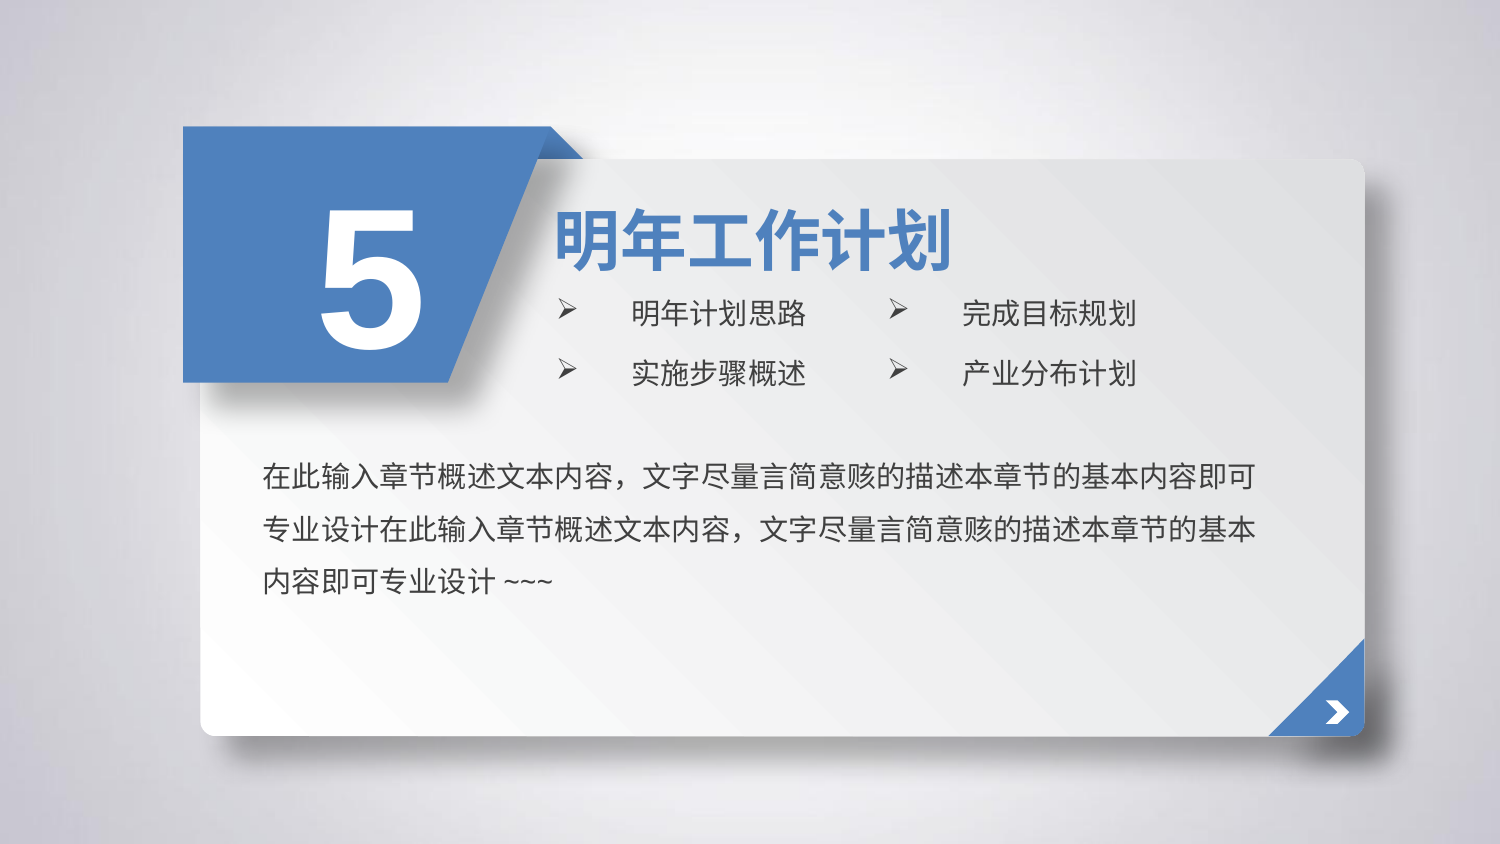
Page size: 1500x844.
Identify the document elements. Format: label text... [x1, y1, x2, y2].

text_box [1323, 698, 1352, 727]
text_box 5 [301, 140, 442, 396]
text_box 明年计划思路 [541, 287, 822, 338]
text_box 实施步骤概述 [541, 347, 822, 398]
text_box 完成目标规划 [872, 287, 1153, 338]
text_box [1268, 638, 1365, 737]
text_box [200, 159, 1365, 737]
text_box 明年工作计划 [539, 191, 970, 287]
text_box [183, 126, 551, 383]
text_box 产业分布计划 [872, 347, 1153, 398]
picture [0, 0, 1500, 844]
text_box [549, 126, 559, 134]
text_box 在此输入章节概述文本内容，文字尽量言简意赅的描述本章节的基本内容即可专业设计在此输入章节概述文本内容，文字尽量言简意赅的描述本章节的基本内容即可专业设计~~~ [247, 433, 1281, 606]
